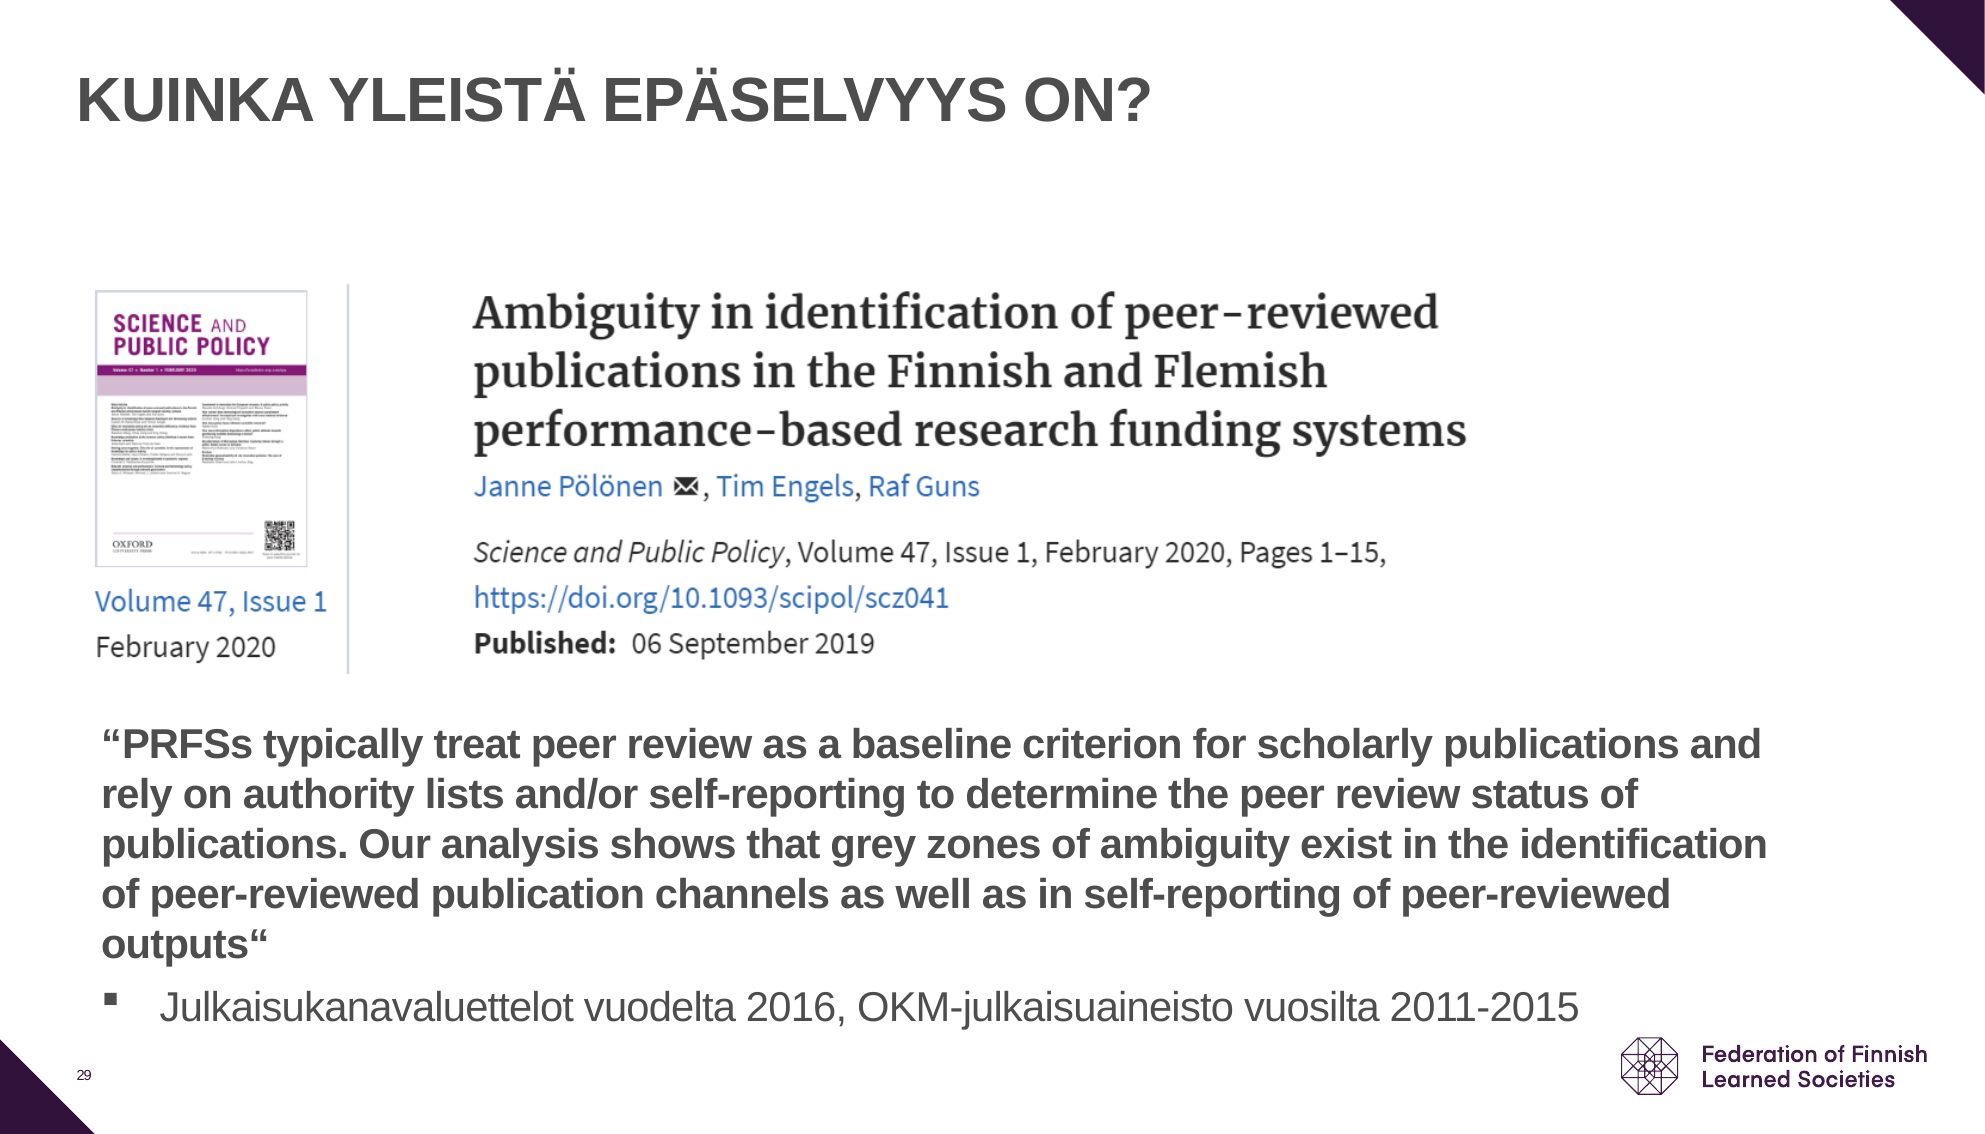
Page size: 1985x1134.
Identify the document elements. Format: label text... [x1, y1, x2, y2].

list “PRFSs typically treat peer review as a baseline criterion for scholarly publications and rely on authority lists and/or self-reporting to determine the peer review status of publications. Our analysis shows that grey zones of ambiguity exist in the identification of peer-reviewed publication channels as well as in self-reporting of peer-reviewed outputs“ Julkaisukanavaluettelot vuodelta 2016, OKM-julkaisuaineisto vuosilta 2011-2015 [95, 710, 1808, 1087]
picture [70, 271, 1483, 674]
slide_number 29 [70, 1063, 141, 1087]
title KUINKA YLEISTÄ EPÄSELVYYS ON? [70, 59, 1914, 235]
